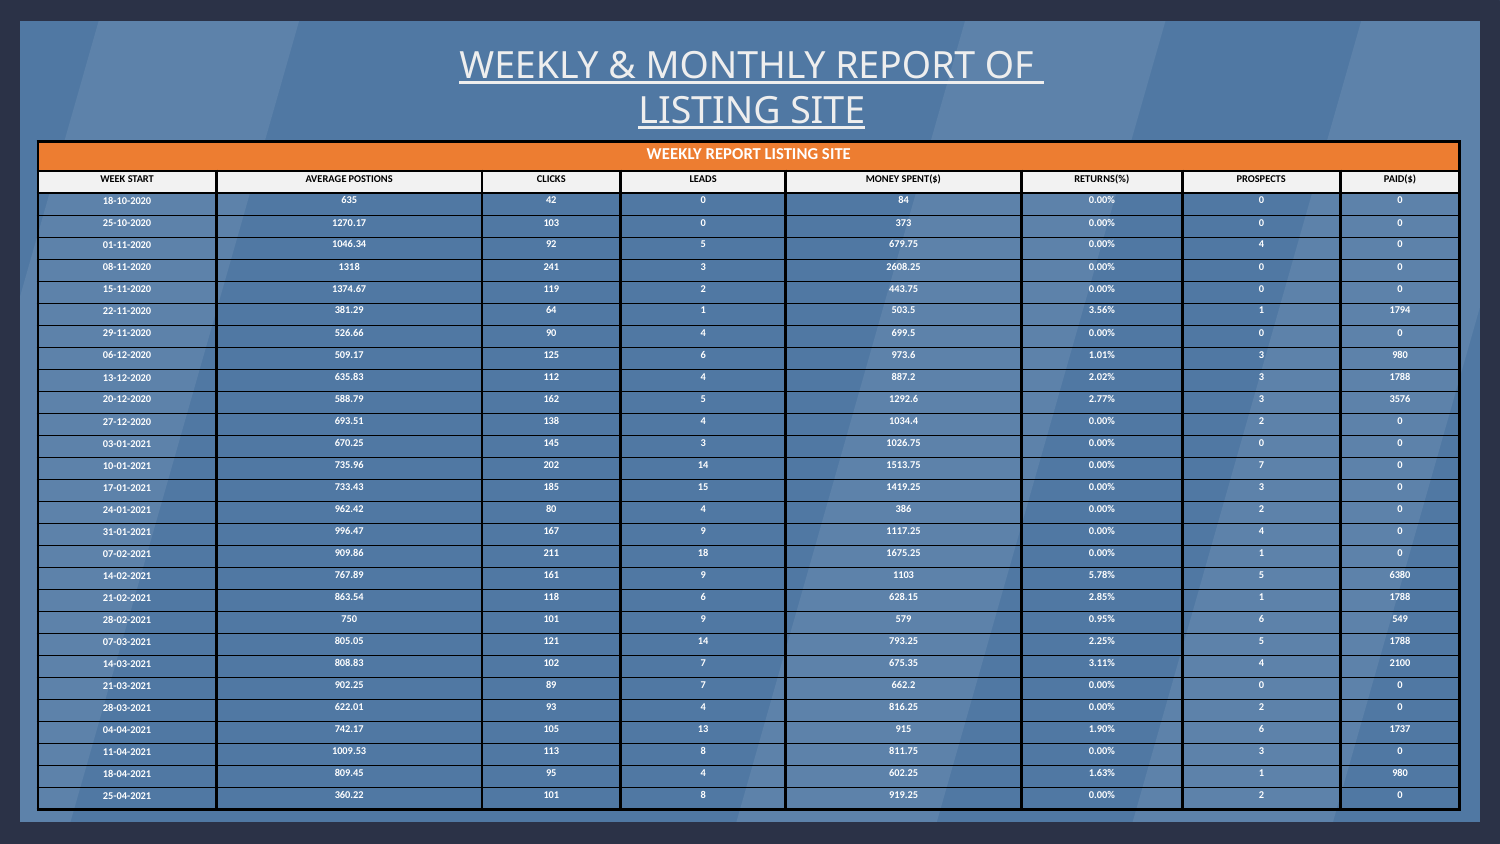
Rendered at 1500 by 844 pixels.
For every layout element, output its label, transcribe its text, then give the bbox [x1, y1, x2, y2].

table_cell 1374.67 [218, 282, 481, 303]
table_cell 4 [622, 326, 784, 347]
table_cell 0.00% [1023, 216, 1181, 237]
table_cell 635 [218, 194, 481, 215]
table_cell 04-04-2021 [39, 722, 215, 743]
table_cell 31-01-2021 [39, 524, 215, 545]
table_cell 1788 [1342, 590, 1458, 611]
table_cell 675.35 [787, 656, 1020, 677]
table_cell 909.86 [218, 546, 481, 567]
table_cell 113 [483, 744, 619, 765]
table_cell 0 [1342, 546, 1458, 567]
table_cell 25-04-2021 [39, 788, 215, 808]
table_cell 1794 [1342, 304, 1458, 325]
table_cell 699.5 [787, 326, 1020, 347]
table_cell 15-11-2020 [39, 282, 215, 303]
table_cell 1026.75 [787, 436, 1020, 457]
table_cell 805.05 [218, 634, 481, 655]
table_cell 27-12-2020 [39, 414, 215, 435]
table_cell 7 [1184, 458, 1339, 479]
table_cell 0 [1342, 282, 1458, 303]
table_cell 7 [622, 656, 784, 677]
table_cell 3 [1184, 348, 1339, 369]
table_cell 101 [483, 612, 619, 633]
table_cell 1009.53 [218, 744, 481, 765]
table_cell 0.00% [1023, 260, 1181, 281]
table_cell 3 [1184, 392, 1339, 413]
table_cell 145 [483, 436, 619, 457]
table_cell 0 [1342, 414, 1458, 435]
table_cell 973.6 [787, 348, 1020, 369]
table_cell 118 [483, 590, 619, 611]
table_cell 0 [1184, 216, 1339, 237]
table_cell 18-10-2020 [39, 194, 215, 215]
table_cell 18 [622, 546, 784, 567]
table_cell 1.01% [1023, 348, 1181, 369]
table_header WEEKLY REPORT LISTING SITE [39, 143, 1458, 170]
table_cell 0 [1342, 678, 1458, 699]
table_cell 5.78% [1023, 568, 1181, 589]
table_cell 13 [622, 722, 784, 743]
table_cell 980 [1342, 348, 1458, 369]
table_cell 18-04-2021 [39, 766, 215, 787]
table_cell 0 [1184, 282, 1339, 303]
table_cell 816.25 [787, 700, 1020, 721]
table_cell 89 [483, 678, 619, 699]
table_cell 902.25 [218, 678, 481, 699]
table_cell 0 [1342, 458, 1458, 479]
table_cell 0.00% [1023, 788, 1181, 808]
table_cell 1117.25 [787, 524, 1020, 545]
table_cell 0 [1184, 260, 1339, 281]
table_cell 915 [787, 722, 1020, 743]
table_cell 0 [1342, 524, 1458, 545]
table_cell 3.11% [1023, 656, 1181, 677]
table_cell 3 [1184, 370, 1339, 391]
table_cell 4 [1184, 524, 1339, 545]
table_cell 1.90% [1023, 722, 1181, 743]
table_cell 92 [483, 238, 619, 259]
table_cell 0.00% [1023, 238, 1181, 259]
table_cell 21-02-2021 [39, 590, 215, 611]
table_cell RETURNS(%) [1023, 172, 1181, 192]
table_cell 167 [483, 524, 619, 545]
table_cell 3 [1184, 480, 1339, 501]
table_cell 13-12-2020 [39, 370, 215, 391]
table_cell 742.17 [218, 722, 481, 743]
table_cell 8 [622, 788, 784, 808]
table_cell 5 [1184, 634, 1339, 655]
table_cell 4 [622, 370, 784, 391]
table_cell 0 [1184, 326, 1339, 347]
table_cell 549 [1342, 612, 1458, 633]
table_cell 20-12-2020 [39, 392, 215, 413]
table_cell 503.5 [787, 304, 1020, 325]
table_cell 21-03-2021 [39, 678, 215, 699]
table_cell 14 [622, 634, 784, 655]
table_cell 1788 [1342, 634, 1458, 655]
table_cell 2.02% [1023, 370, 1181, 391]
table_cell 17-01-2021 [39, 480, 215, 501]
table_cell 5 [622, 238, 784, 259]
table_cell 767.89 [218, 568, 481, 589]
table_cell 14 [622, 458, 784, 479]
table_cell 24-01-2021 [39, 502, 215, 523]
table_cell 0 [1342, 238, 1458, 259]
table_cell 2.25% [1023, 634, 1181, 655]
table_cell WEEK START [39, 172, 215, 192]
table_cell 811.75 [787, 744, 1020, 765]
table_cell 1737 [1342, 722, 1458, 743]
table_cell 381.29 [218, 304, 481, 325]
subtitle WEEKLY & MONTHLY REPORT OF LISTING SITE [123, 25, 1358, 140]
table_cell 4 [622, 700, 784, 721]
table_cell 9 [622, 612, 784, 633]
table_cell 1419.25 [787, 480, 1020, 501]
table_cell 887.2 [787, 370, 1020, 391]
table_cell 1.63% [1023, 766, 1181, 787]
table_cell 4 [622, 502, 784, 523]
table_cell 42 [483, 194, 619, 215]
table_cell 119 [483, 282, 619, 303]
table_cell AVERAGE POSTIONS [218, 172, 481, 192]
table_cell 670.25 [218, 436, 481, 457]
table_cell 2 [622, 282, 784, 303]
table_cell 0 [1184, 194, 1339, 215]
table_cell 0 [1342, 194, 1458, 215]
table_cell 10-01-2021 [39, 458, 215, 479]
table_cell 3.56% [1023, 304, 1181, 325]
table_cell 509.17 [218, 348, 481, 369]
table_cell 0.95% [1023, 612, 1181, 633]
table_cell 980 [1342, 766, 1458, 787]
table_cell 1046.34 [218, 238, 481, 259]
table_cell 622.01 [218, 700, 481, 721]
table_cell 2.77% [1023, 392, 1181, 413]
table_cell 793.25 [787, 634, 1020, 655]
table_cell 0 [1342, 744, 1458, 765]
table_cell 93 [483, 700, 619, 721]
table_cell 9 [622, 524, 784, 545]
table_cell 08-11-2020 [39, 260, 215, 281]
table_cell 0 [1342, 436, 1458, 457]
table_cell 662.2 [787, 678, 1020, 699]
table_cell 735.96 [218, 458, 481, 479]
table_cell 0.00% [1023, 678, 1181, 699]
table_cell 0 [1184, 436, 1339, 457]
table_cell 4 [622, 414, 784, 435]
table_cell 733.43 [218, 480, 481, 501]
table_cell 1675.25 [787, 546, 1020, 567]
table_cell 635.83 [218, 370, 481, 391]
table_cell 4 [622, 766, 784, 787]
table_cell 628.15 [787, 590, 1020, 611]
table_cell 1292.6 [787, 392, 1020, 413]
table_cell 0 [622, 194, 784, 215]
table_cell 602.25 [787, 766, 1020, 787]
table_cell 526.66 [218, 326, 481, 347]
table_cell 95 [483, 766, 619, 787]
table_cell 112 [483, 370, 619, 391]
table_cell 84 [787, 194, 1020, 215]
table_cell 102 [483, 656, 619, 677]
table_cell 1 [1184, 304, 1339, 325]
table_cell PROSPECTS [1184, 172, 1339, 192]
table_cell 1318 [218, 260, 481, 281]
table_cell 0 [1342, 326, 1458, 347]
table_cell 162 [483, 392, 619, 413]
table_cell 1 [622, 304, 784, 325]
table_cell 0.00% [1023, 524, 1181, 545]
table_cell 863.54 [218, 590, 481, 611]
table_cell 5 [1184, 568, 1339, 589]
table_cell 0 [1342, 480, 1458, 501]
table_cell 0 [1342, 788, 1458, 808]
table_cell 90 [483, 326, 619, 347]
table_cell 1 [1184, 546, 1339, 567]
table_cell 919.25 [787, 788, 1020, 808]
table_cell 2 [1184, 700, 1339, 721]
table_cell 0.00% [1023, 546, 1181, 567]
table_cell 28-03-2021 [39, 700, 215, 721]
table_cell 373 [787, 216, 1020, 237]
table_cell LEADS [622, 172, 784, 192]
table_cell 996.47 [218, 524, 481, 545]
table_cell 4 [1184, 238, 1339, 259]
table_cell CLICKS [483, 172, 619, 192]
table_cell 750 [218, 612, 481, 633]
table_cell 962.42 [218, 502, 481, 523]
table_cell 6 [622, 348, 784, 369]
table_cell 5 [622, 392, 784, 413]
table_cell 28-02-2021 [39, 612, 215, 633]
table_cell 808.83 [218, 656, 481, 677]
table_cell 80 [483, 502, 619, 523]
table_cell 14-02-2021 [39, 568, 215, 589]
table_cell 0.00% [1023, 414, 1181, 435]
table_cell 0.00% [1023, 436, 1181, 457]
table_cell 2 [1184, 502, 1339, 523]
table_cell 0 [1342, 700, 1458, 721]
table_cell 1270.17 [218, 216, 481, 237]
table_cell 7 [622, 678, 784, 699]
table_cell 1103 [787, 568, 1020, 589]
table_cell 2.85% [1023, 590, 1181, 611]
table_cell 29-11-2020 [39, 326, 215, 347]
table_cell 103 [483, 216, 619, 237]
table_cell 14-03-2021 [39, 656, 215, 677]
table_cell 360.22 [218, 788, 481, 808]
table_cell 693.51 [218, 414, 481, 435]
table_cell 64 [483, 304, 619, 325]
table_cell 0.00% [1023, 194, 1181, 215]
table_cell 2608.25 [787, 260, 1020, 281]
table_cell 1034.4 [787, 414, 1020, 435]
table_cell 01-11-2020 [39, 238, 215, 259]
table_cell 25-10-2020 [39, 216, 215, 237]
table_cell 2100 [1342, 656, 1458, 677]
table_cell 0.00% [1023, 700, 1181, 721]
table_cell 1 [1184, 766, 1339, 787]
table_cell 809.45 [218, 766, 481, 787]
table_cell 4 [1184, 656, 1339, 677]
table_cell 386 [787, 502, 1020, 523]
table_cell 185 [483, 480, 619, 501]
table_cell 9 [622, 568, 784, 589]
table_cell 0.00% [1023, 480, 1181, 501]
table_cell 679.75 [787, 238, 1020, 259]
table_cell 3 [622, 260, 784, 281]
table_cell 3576 [1342, 392, 1458, 413]
table_cell 0 [1342, 260, 1458, 281]
table_cell 1 [1184, 590, 1339, 611]
table_cell 6 [1184, 722, 1339, 743]
table_cell 0 [1342, 502, 1458, 523]
table_cell 1513.75 [787, 458, 1020, 479]
table_cell 202 [483, 458, 619, 479]
table_cell 211 [483, 546, 619, 567]
table_cell 2 [1184, 788, 1339, 808]
table_cell 443.75 [787, 282, 1020, 303]
table_cell 3 [1184, 744, 1339, 765]
table_cell 138 [483, 414, 619, 435]
table_cell 0 [1184, 678, 1339, 699]
table_cell 125 [483, 348, 619, 369]
table_cell 07-02-2021 [39, 546, 215, 567]
table_cell 0.00% [1023, 326, 1181, 347]
table_cell 121 [483, 634, 619, 655]
table_cell 22-11-2020 [39, 304, 215, 325]
table_cell 2 [1184, 414, 1339, 435]
table_cell 0.00% [1023, 502, 1181, 523]
table_cell 241 [483, 260, 619, 281]
table_cell 0 [1342, 216, 1458, 237]
table_cell 0.00% [1023, 744, 1181, 765]
table_cell 15 [622, 480, 784, 501]
table_cell 1788 [1342, 370, 1458, 391]
table_cell 3 [622, 436, 784, 457]
table_cell 161 [483, 568, 619, 589]
table_cell 6 [1184, 612, 1339, 633]
table_cell 07-03-2021 [39, 634, 215, 655]
table_cell 579 [787, 612, 1020, 633]
table_cell 0.00% [1023, 282, 1181, 303]
table_cell 105 [483, 722, 619, 743]
table_cell 588.79 [218, 392, 481, 413]
table_cell PAID($) [1342, 172, 1458, 192]
table_cell 6380 [1342, 568, 1458, 589]
table_cell 03-01-2021 [39, 436, 215, 457]
table_cell 0 [622, 216, 784, 237]
table_cell 6 [622, 590, 784, 611]
table_cell 0.00% [1023, 458, 1181, 479]
table_cell MONEY SPENT($) [787, 172, 1020, 192]
table_cell 11-04-2021 [39, 744, 215, 765]
table_cell 8 [622, 744, 784, 765]
table_cell 06-12-2020 [39, 348, 215, 369]
table_cell 101 [483, 788, 619, 808]
